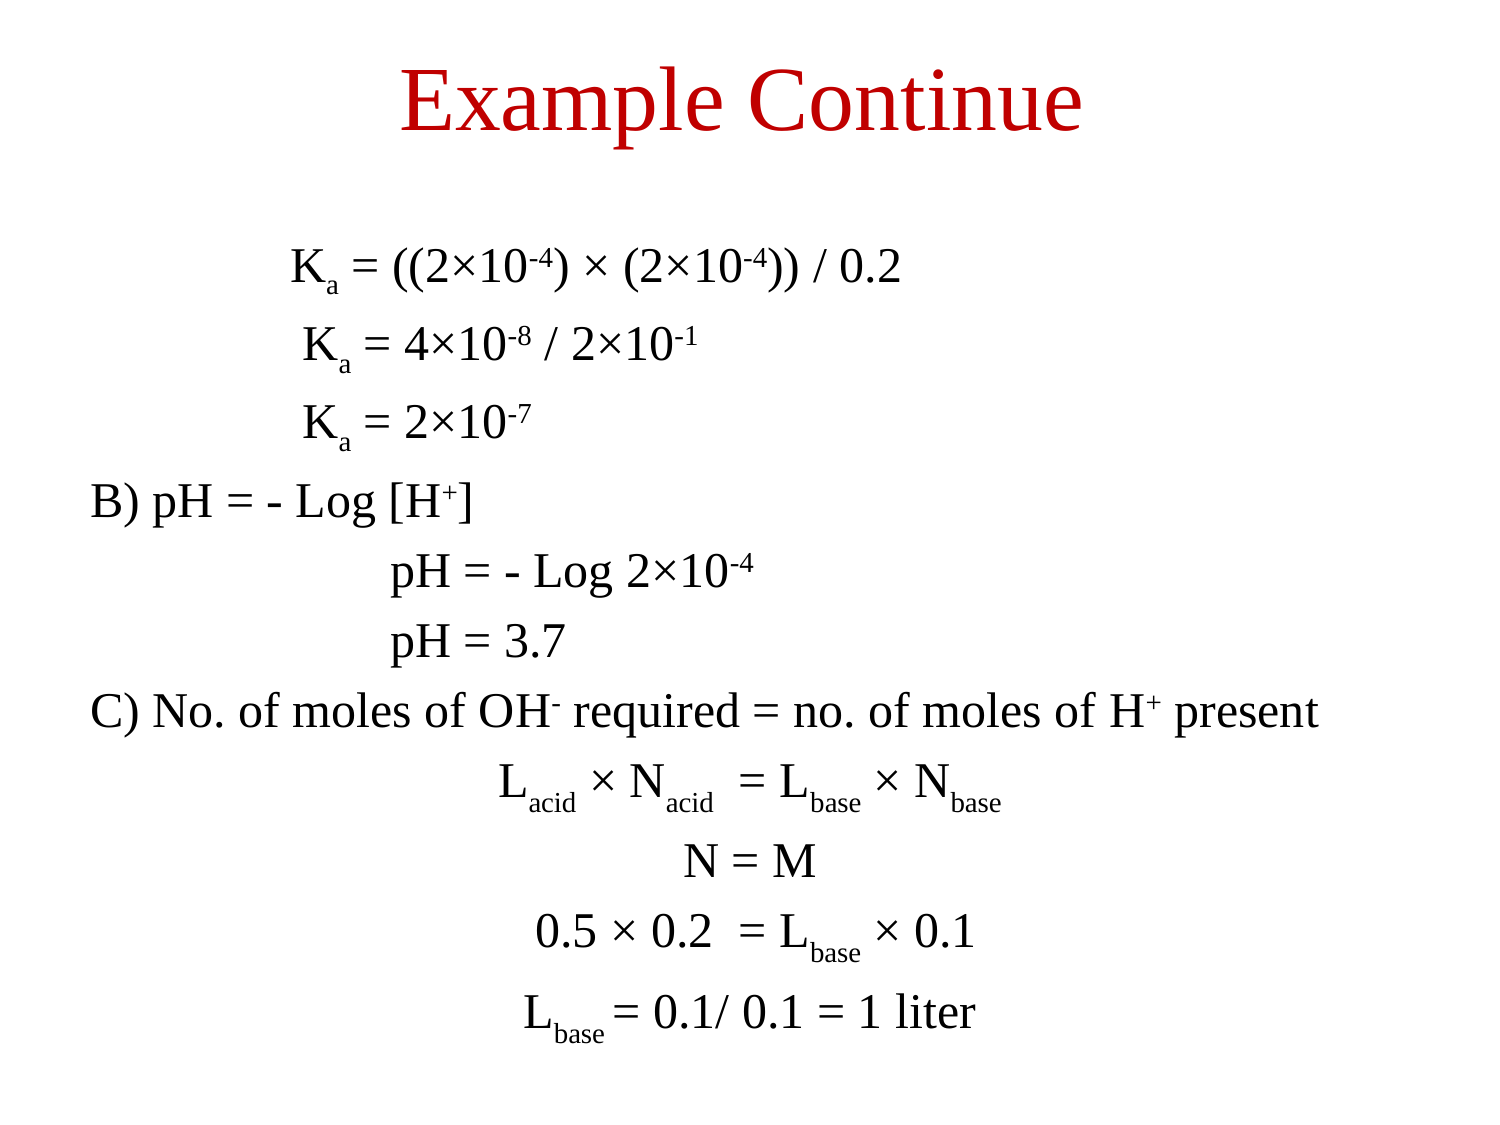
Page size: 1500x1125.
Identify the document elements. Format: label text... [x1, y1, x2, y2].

title Example Continue [67, 0, 1418, 188]
list Ka = ((2×10-4) × (2×10-4)) / 0.2 Ka = 4×10-8 / 2×10-1 Ka = 2×10-7 B) pH = - Log [H+] pH = - Log 2×10-4 pH = 3.7 C) No. of moles of OH- required = no. of moles of H+ present Lacid × Nacid = Lbase × Nbase N = M 0.5 × 0.2 = Lbase × 0.1 Lbase = 0.1/ 0.1 = 1 liter [75, 224, 1425, 1038]
